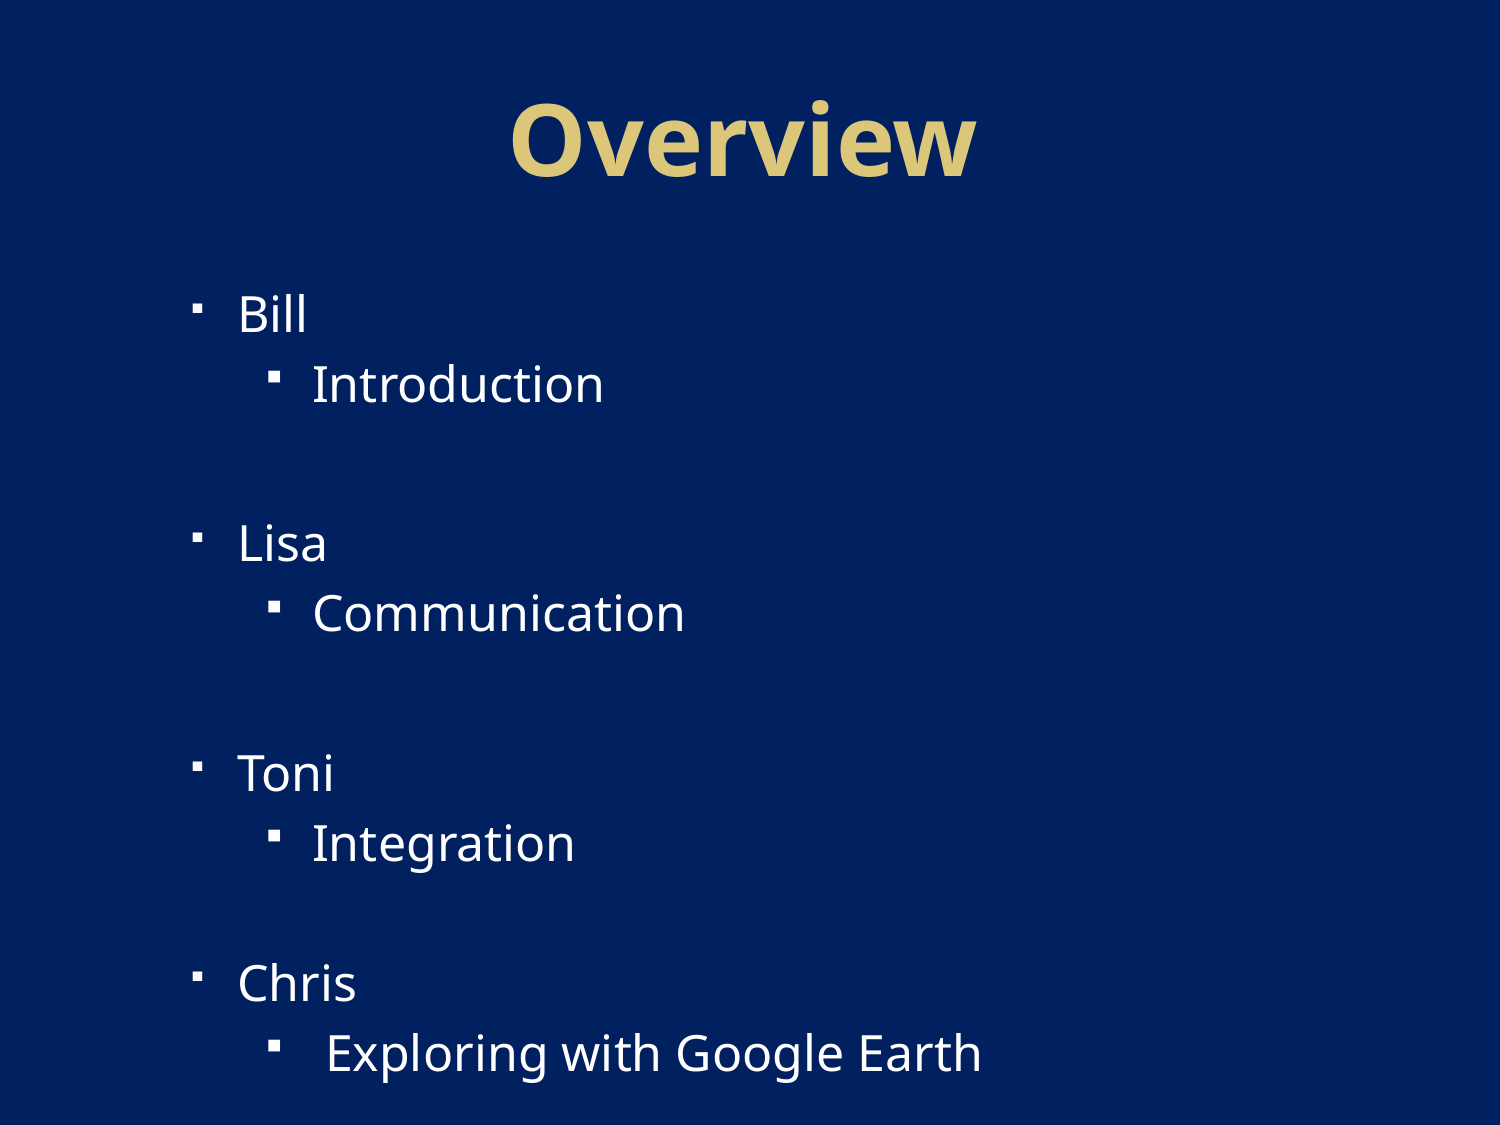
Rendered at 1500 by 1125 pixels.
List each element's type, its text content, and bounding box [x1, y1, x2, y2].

title Overview [112, 75, 1400, 196]
list Bill Introduction Lisa Communication Toni Integration Chris Exploring with Google Earth [175, 275, 1450, 1125]
